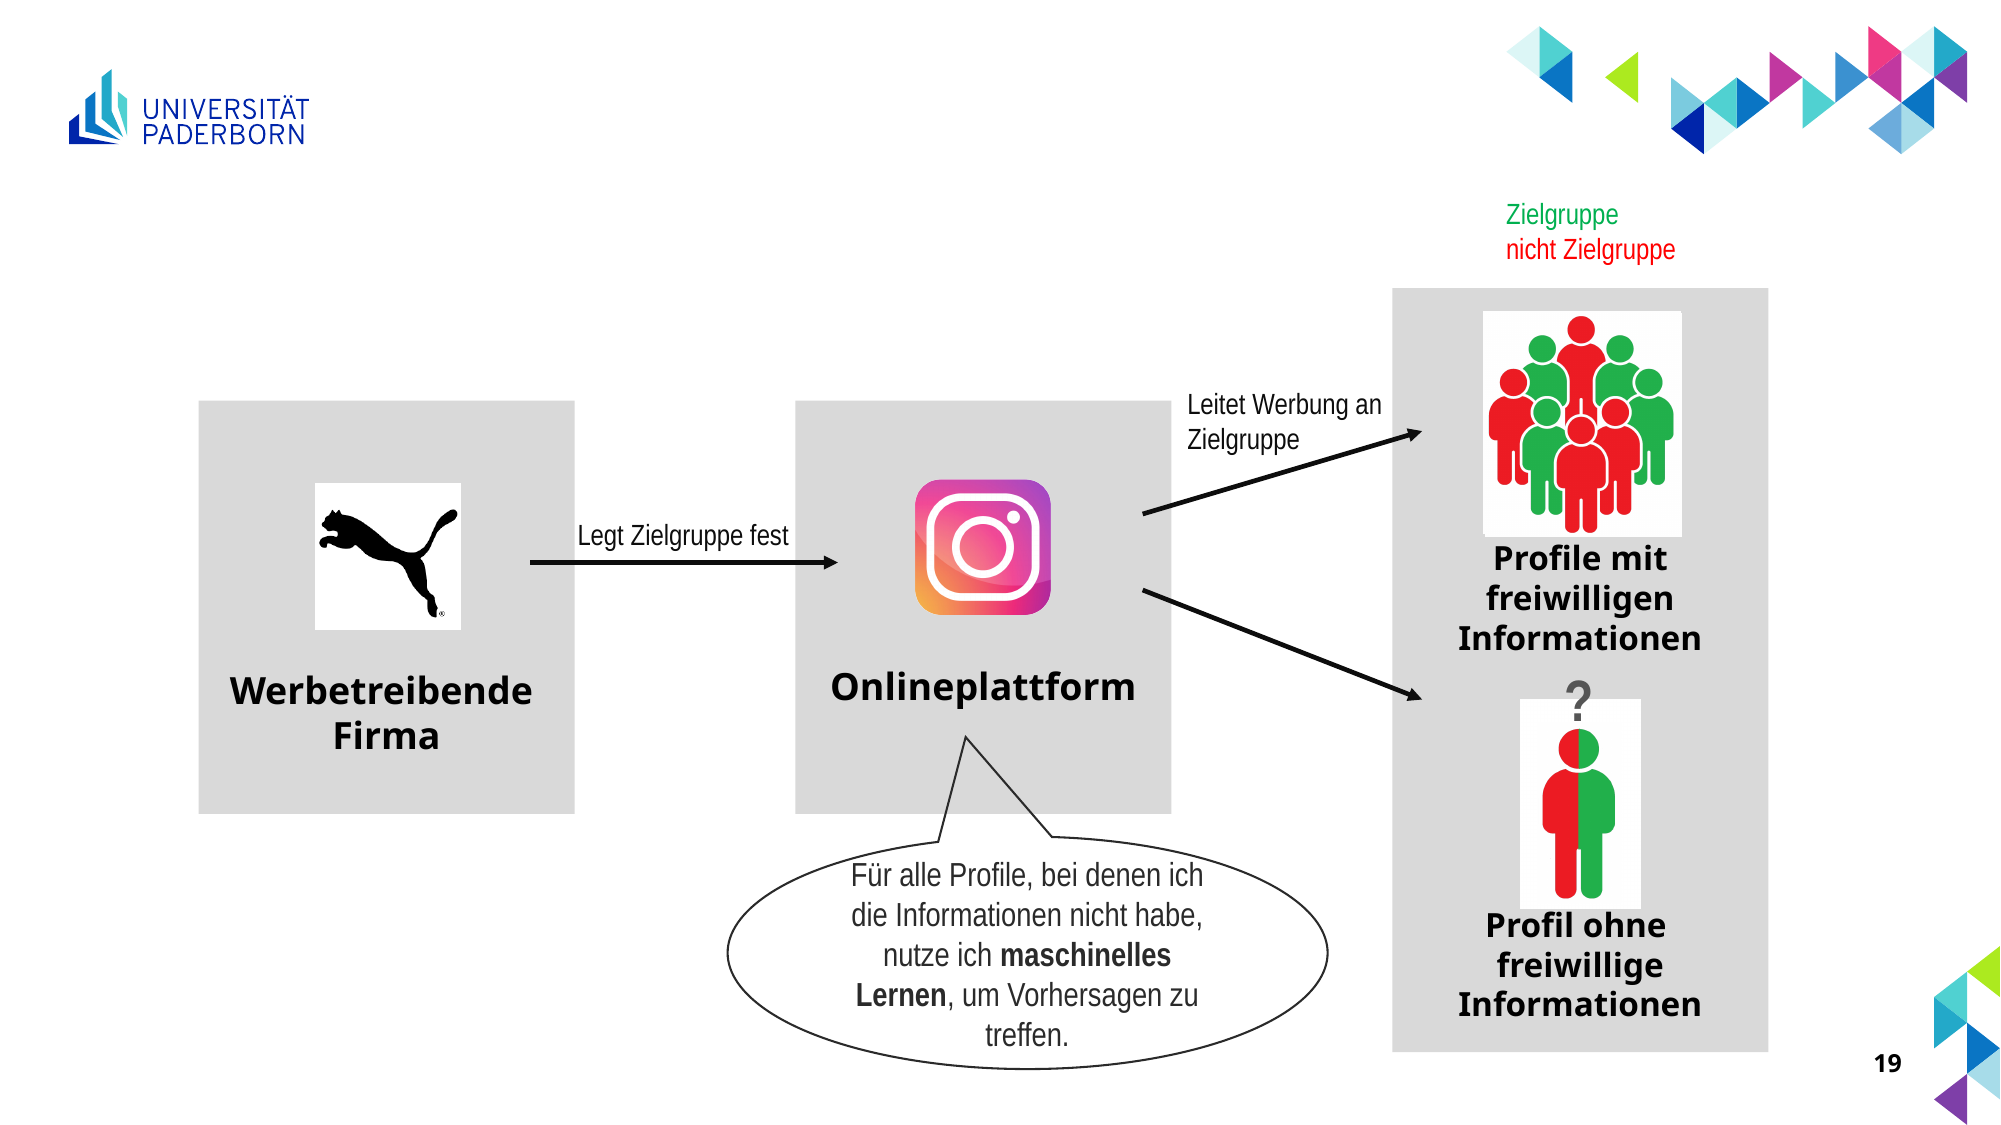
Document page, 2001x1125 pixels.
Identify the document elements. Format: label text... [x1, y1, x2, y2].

text_box Werbetreibende Firma [198, 659, 575, 765]
text_box Onlineplattform [795, 656, 1172, 716]
text_box Leitet Werbung an Zielgruppe [1172, 377, 1472, 463]
text_box ? [1549, 656, 1609, 699]
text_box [1142, 590, 1423, 700]
picture [315, 483, 461, 630]
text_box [1142, 431, 1423, 514]
slide_number 19 [1819, 1052, 1902, 1083]
text_box Profile mit freiwilligen Informationen [1392, 530, 1769, 665]
text_box [1391, 665, 1769, 1053]
picture [1520, 699, 1641, 909]
picture [1483, 311, 1682, 537]
text_box Legt Zielgruppe fest [562, 508, 862, 559]
text_box [1391, 287, 1769, 590]
text_box Für alle Profile, bei denen ich die Informationen nicht habe, nutze ich maschinelles Lernen, um Vorhersagen zu treffen. [727, 737, 1328, 1070]
picture [912, 476, 1055, 626]
text_box Profil ohne freiwillige Informationen [1392, 896, 1769, 1031]
text_box [794, 400, 1173, 815]
text_box Zielgruppe nicht Zielgruppe [1491, 187, 1692, 273]
text_box [198, 400, 576, 815]
